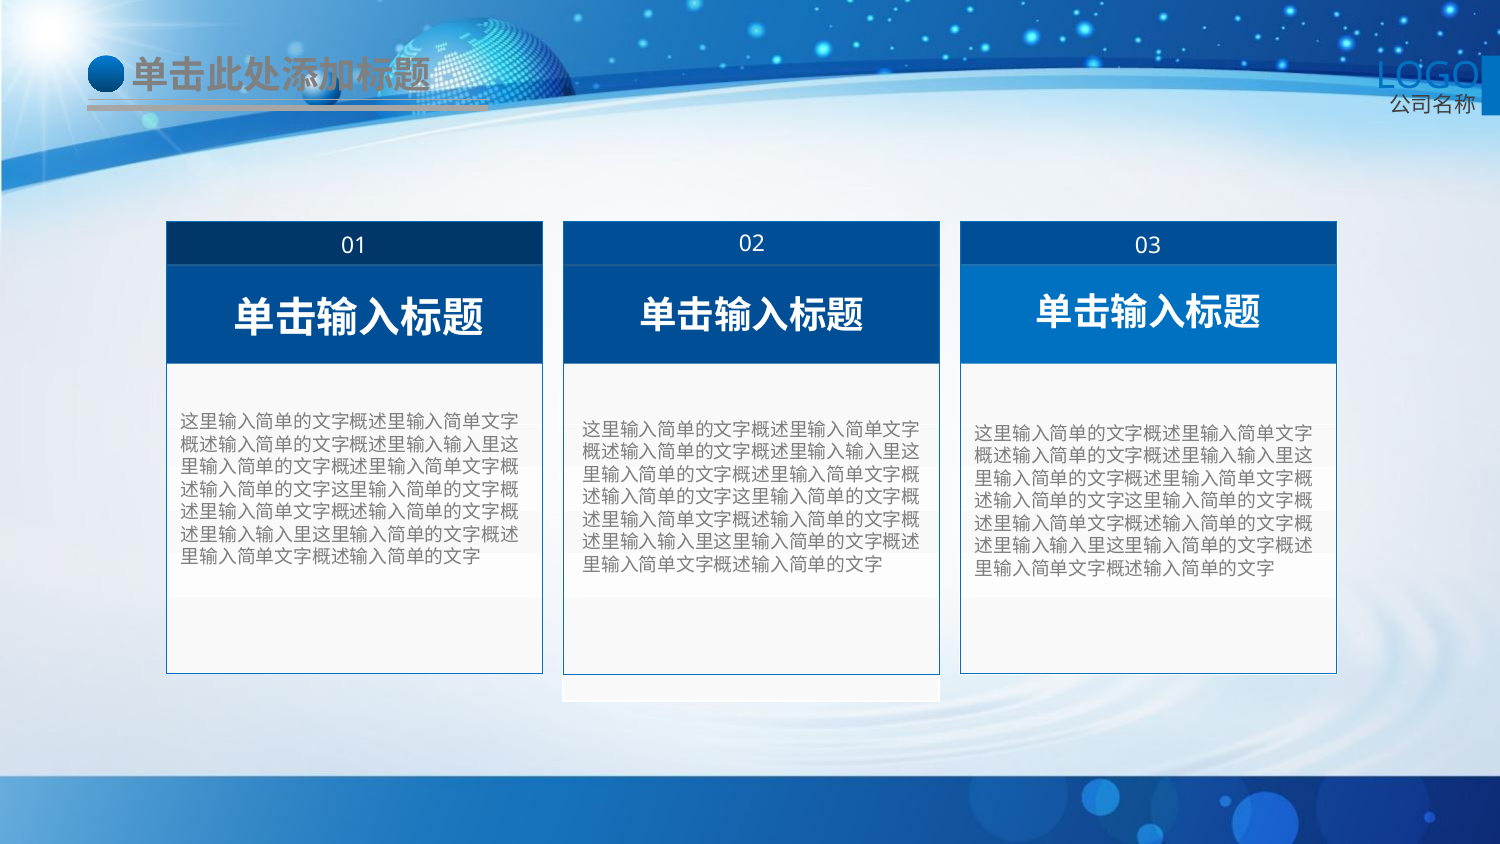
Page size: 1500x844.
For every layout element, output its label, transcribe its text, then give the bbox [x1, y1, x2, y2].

text_box [85, 53, 127, 95]
picture [0, 0, 1500, 844]
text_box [562, 220, 945, 701]
text_box [1480, 54, 1500, 117]
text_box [165, 220, 543, 675]
text_box LOGO [1360, 43, 1496, 104]
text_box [959, 220, 1337, 675]
text_box 单击此处添加标题 [116, 43, 490, 99]
text_box 公司名称 [1374, 83, 1492, 125]
